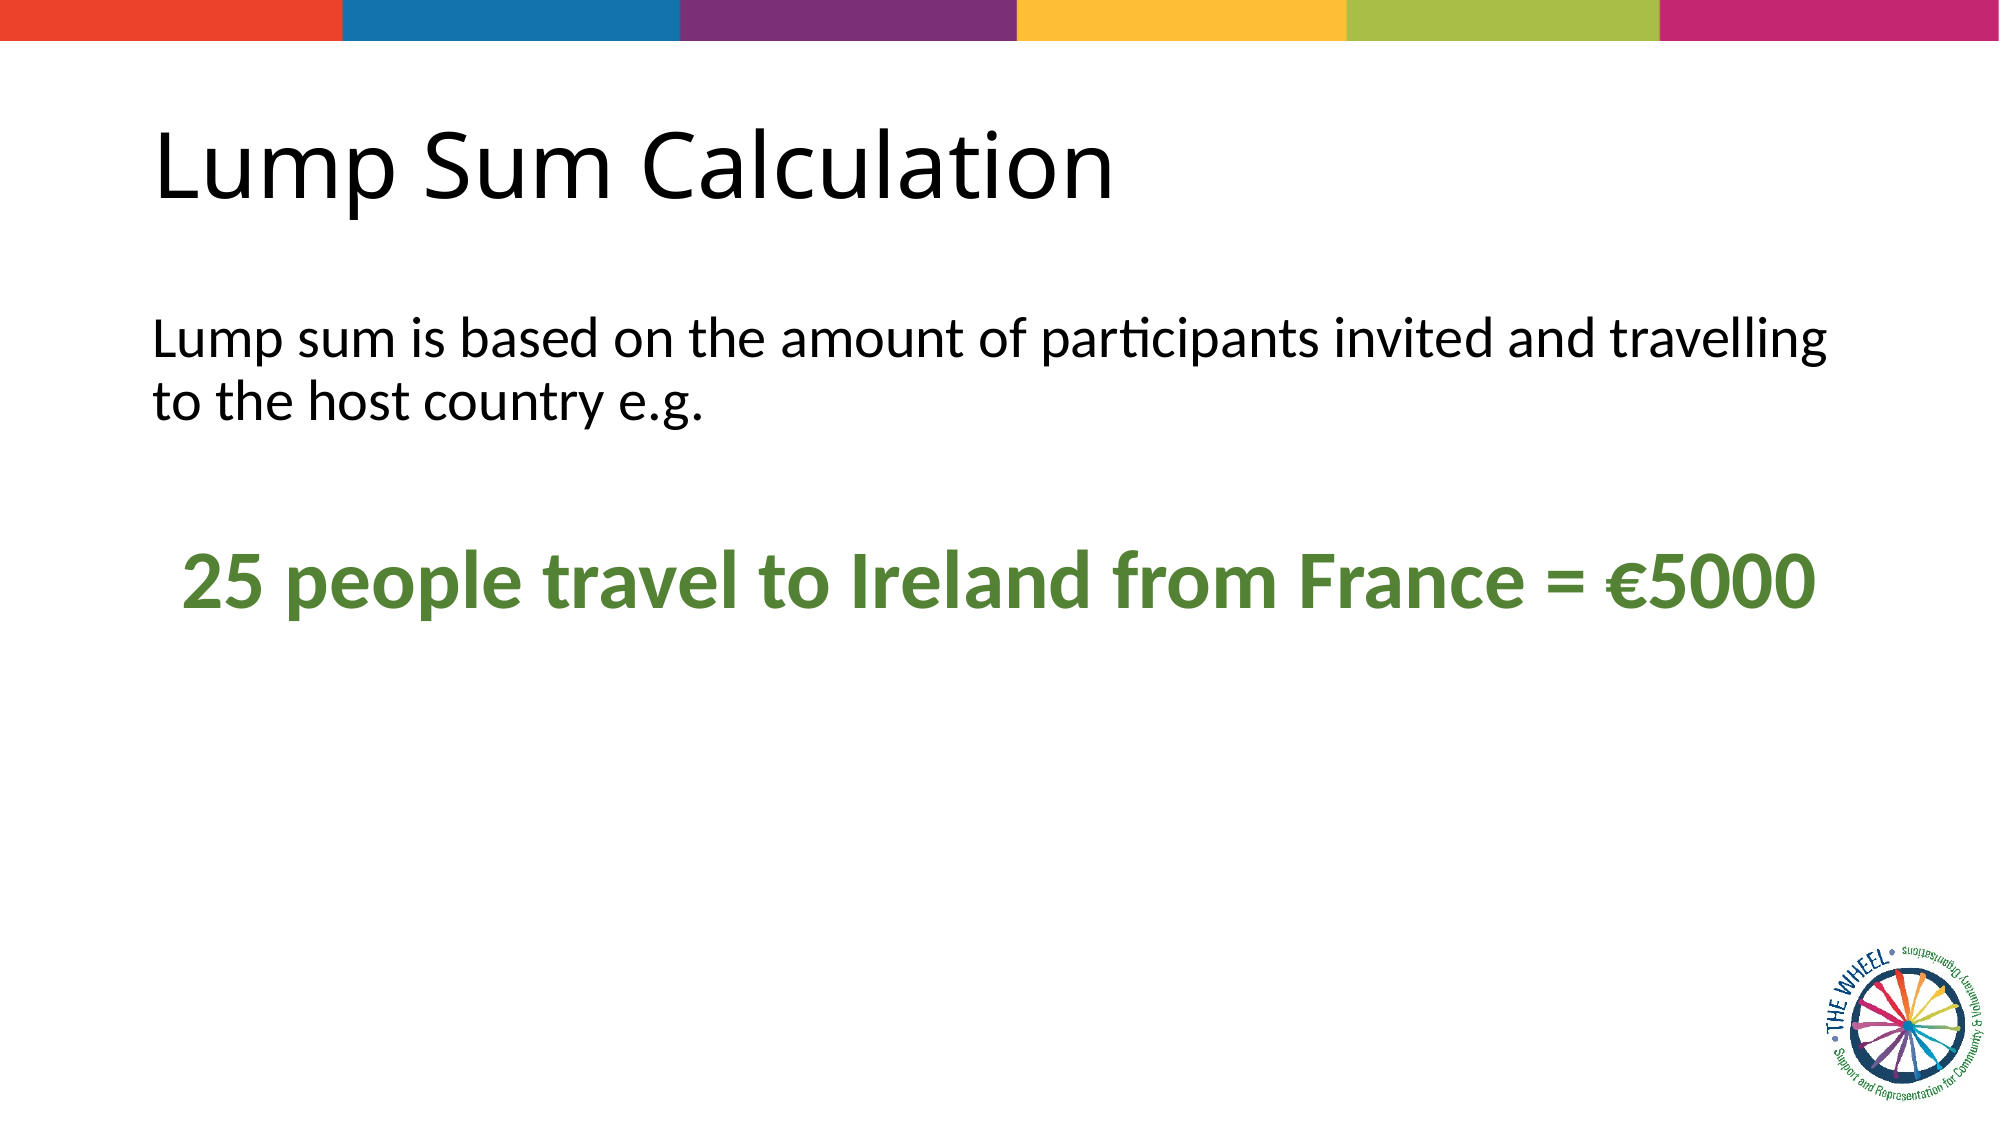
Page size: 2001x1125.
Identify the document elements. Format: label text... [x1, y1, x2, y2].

picture [0, 0, 2000, 41]
picture [1825, 944, 1984, 1103]
list Lump sum is based on the amount of participants invited and travelling to the host country e.g. 25 people travel to Ireland from France = €5000 [137, 299, 1863, 1014]
title Lump Sum Calculation [137, 59, 1863, 278]
